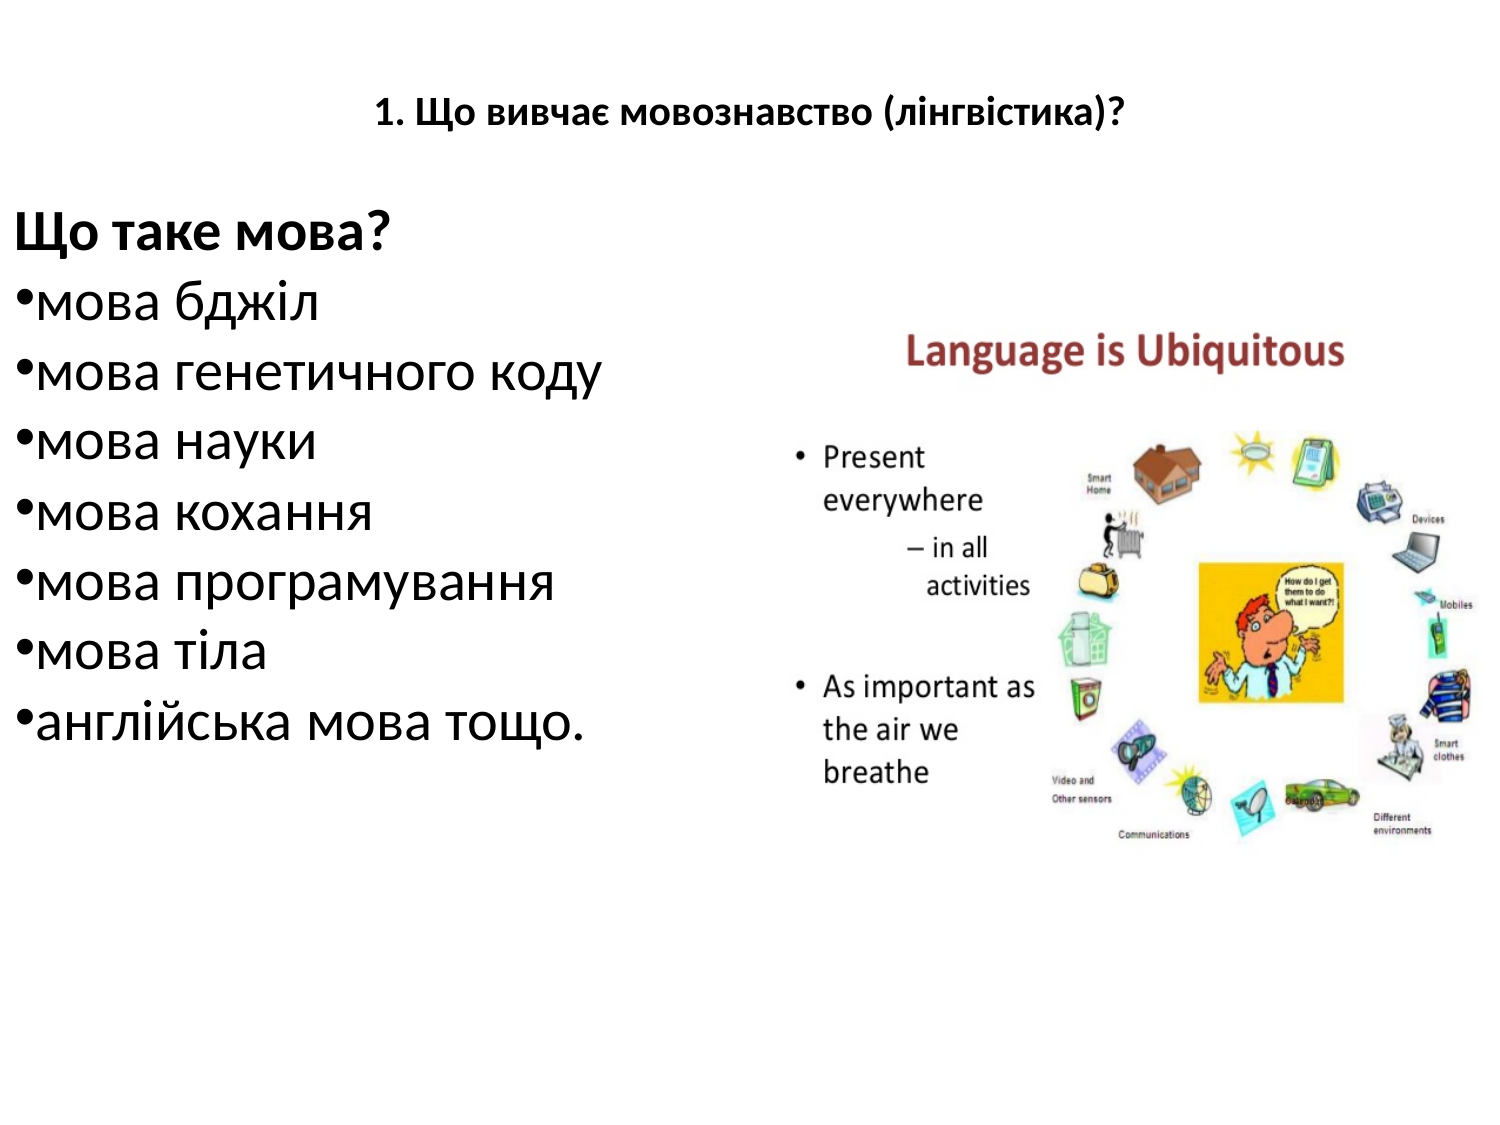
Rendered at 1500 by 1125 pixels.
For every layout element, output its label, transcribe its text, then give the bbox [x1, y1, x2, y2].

text_box 1. Що вивчає мовознавство (лінгвістика)? [75, 45, 1425, 173]
picture [749, 290, 1500, 894]
text_box Що таке мова? мова бджіл мова генетичного коду мова науки мова кохання мова програмування мова тіла англійська мова тощо. [0, 184, 1350, 993]
